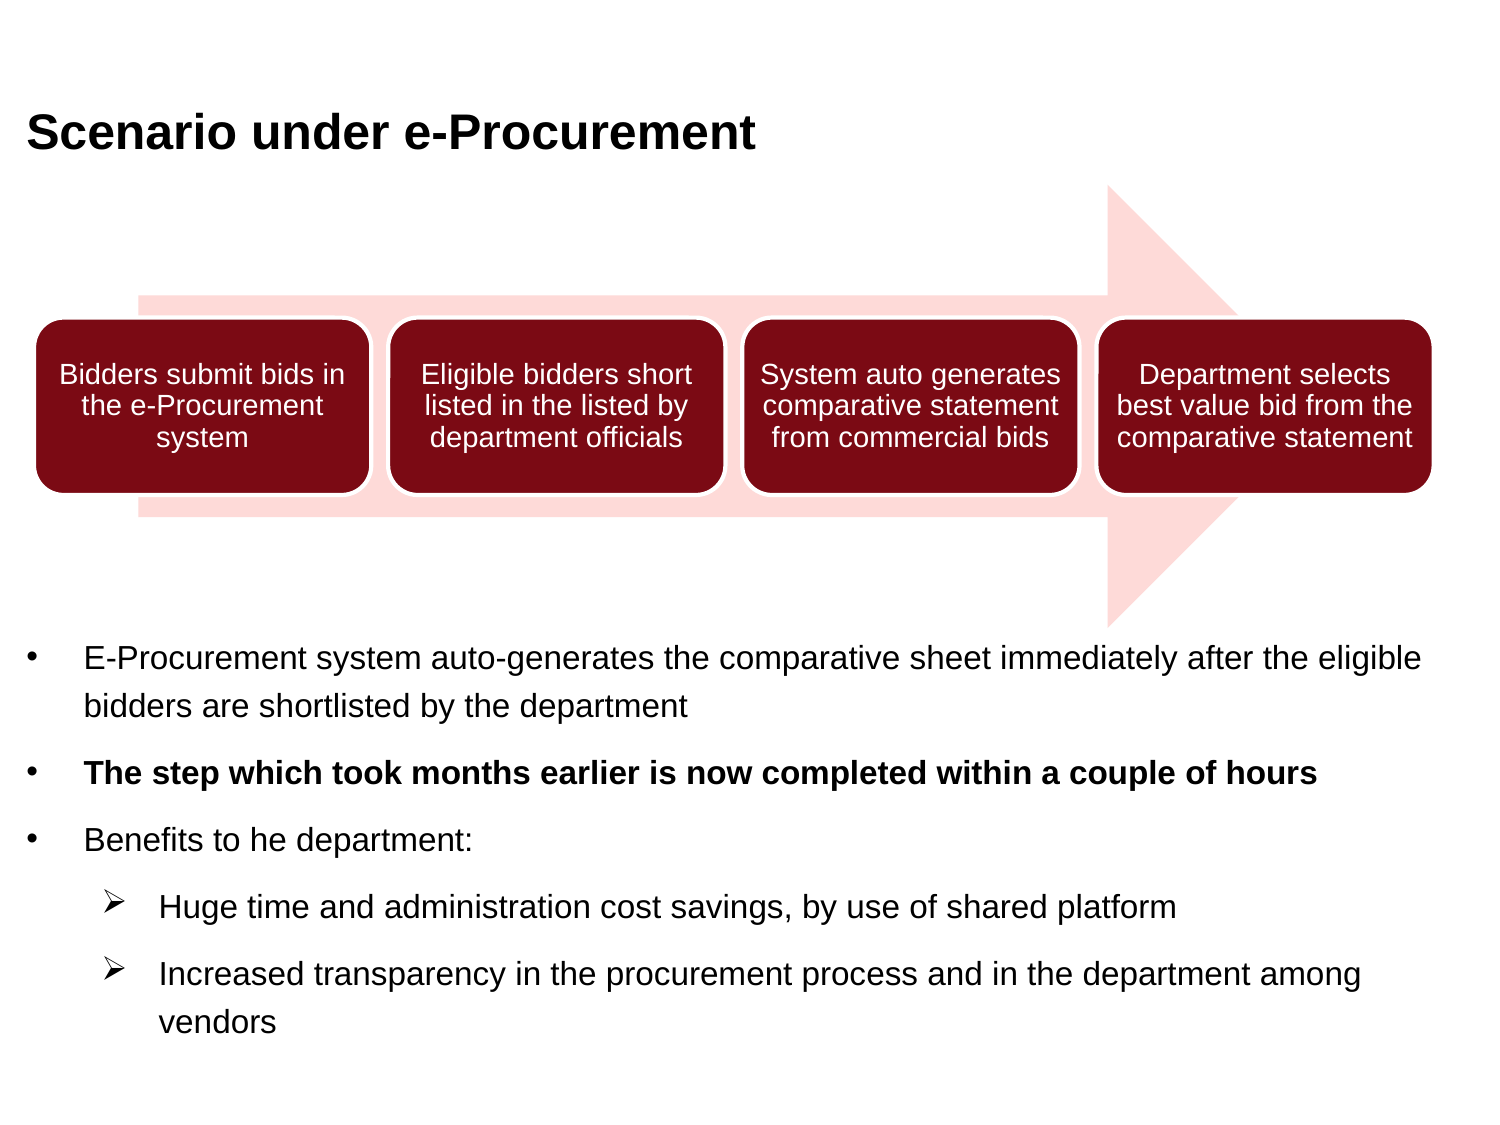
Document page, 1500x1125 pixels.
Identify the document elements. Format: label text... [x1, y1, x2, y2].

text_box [32, 184, 1435, 629]
text_box E-Procurement system auto-generates the comparative sheet immediately after the eligible bidders are shortlisted by the department The step which took months earlier is now completed within a couple of hours Benefits to he department: Huge time and administration cost savings, by use of shared platform Increased transparency in the procurement process and in the department among vendors [26, 628, 1474, 1068]
title Scenario under e-Procurement [26, 99, 1472, 224]
